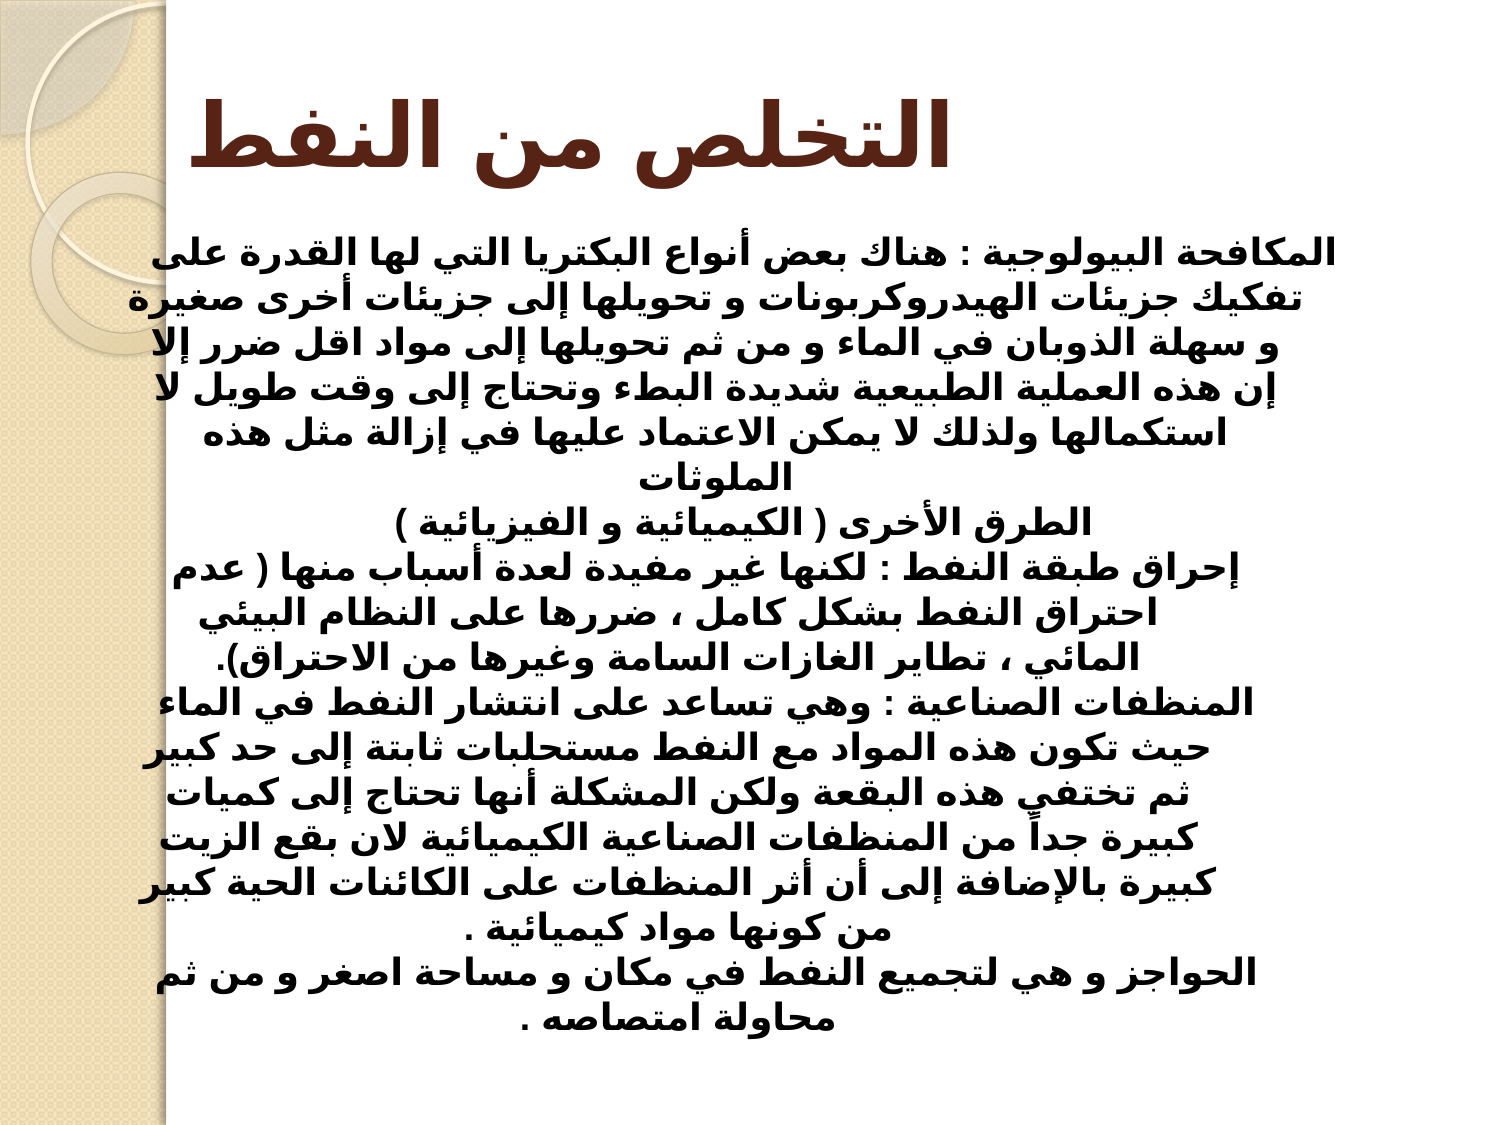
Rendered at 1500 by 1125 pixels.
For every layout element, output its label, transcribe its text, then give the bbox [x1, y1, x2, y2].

title التخلص من النفط [171, 42, 1262, 220]
text_box المكافحة البيولوجية : هناك بعض أنواع البكتريا التي لها القدرة على تفكيك جزيئات الهيدروكربونات و تحويلها إلى جزيئات أخرى صغيرة و سهلة الذوبان في الماء و من ثم تحويلها إلى مواد اقل ضرر إلا إن هذه العملية الطبيعية شديدة البطء وتحتاج إلى وقت طويل لا استكمالها ولذلك لا يمكن الاعتماد عليها في إزالة مثل هذه الملوثات الطرق الأخرى ( الكيميائية و الفيزيائية ) إحراق طبقة النفط : لكنها غير مفيدة لعدة أسباب منها ( عدم احتراق النفط بشكل كامل ، ضررها على النظام البيئي المائي ، تطاير الغازات السامة وغيرها من الاحتراق). المنظفات الصناعية : وهي تساعد على انتشار النفط في الماء حيث تكون هذه المواد مع النفط مستحلبات ثابتة إلى حد كبير ثم تختفي هذه البقعة ولكن المشكلة أنها تحتاج إلى كميات كبيرة جداً من المنظفات الصناعية الكيميائية لان بقع الزيت كبيرة بالإضافة إلى أن أثر المنظفات على الكائنات الحية كبير من كونها مواد كيميائية . الحواجز و هي لتجميع النفط في مكان و مساحة اصغر و من ثم محاولة امتصاصه . [112, 220, 1376, 1046]
